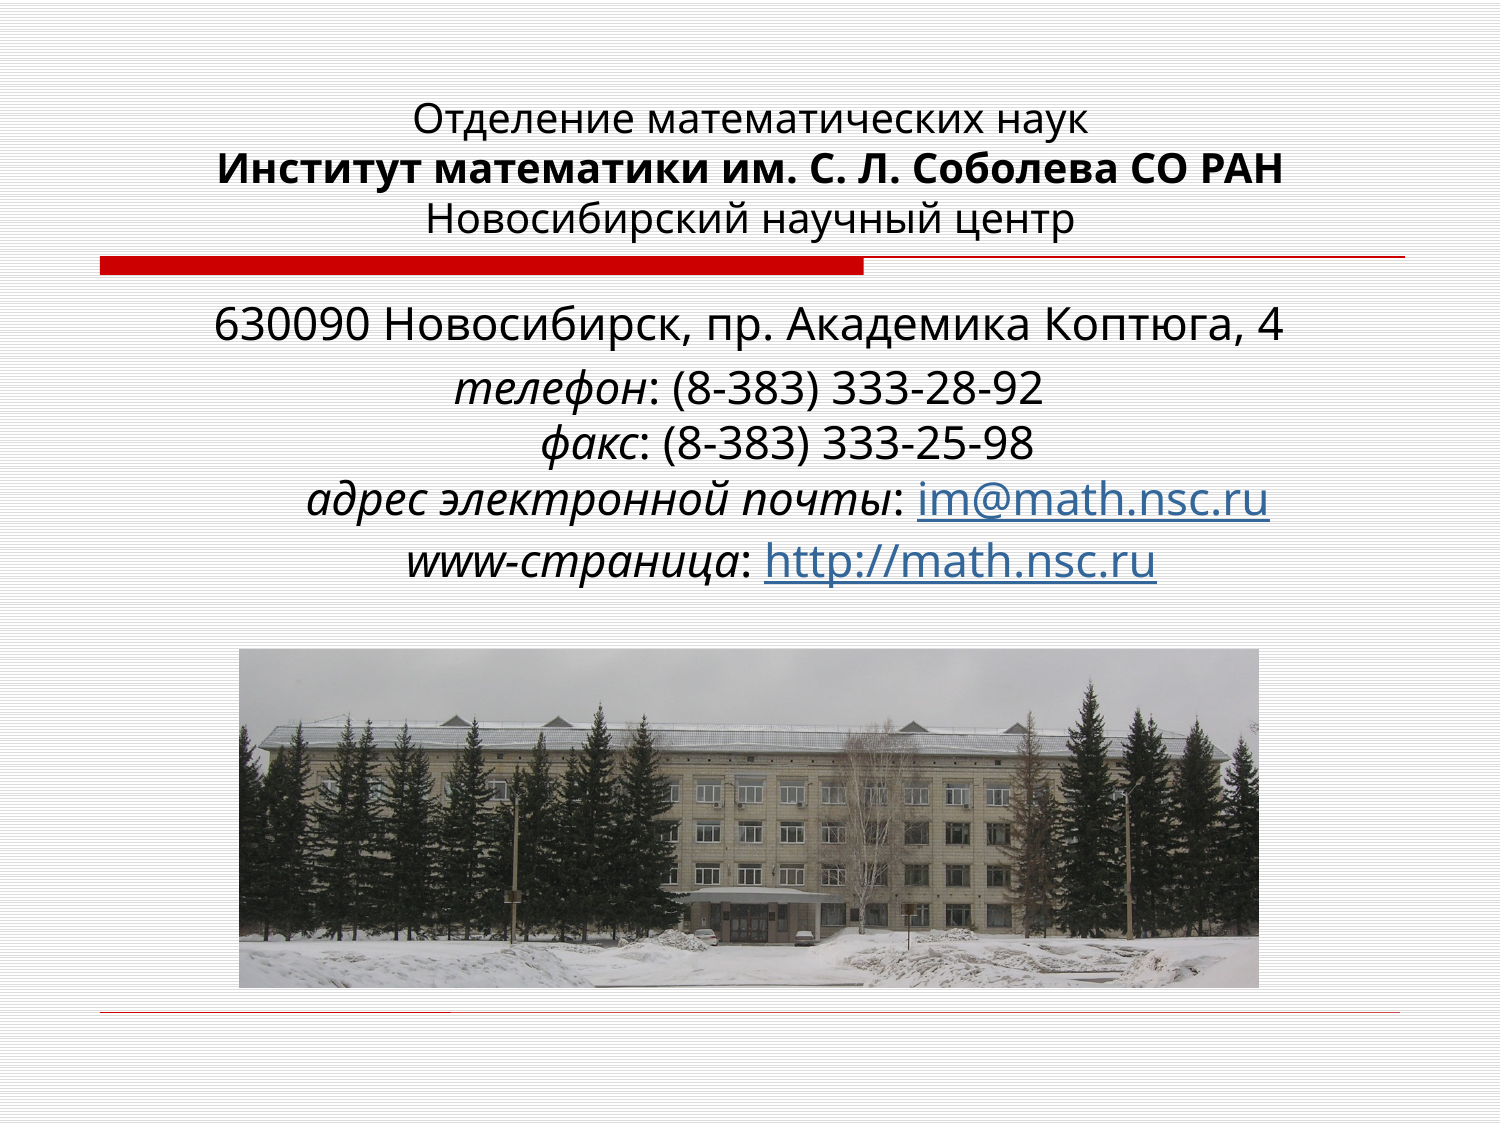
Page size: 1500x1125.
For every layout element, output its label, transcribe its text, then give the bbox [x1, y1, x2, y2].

title Отделение математических наук Институт математики им. С. Л. Соболева СО РАН Новосибирский научный центр [93, 49, 1407, 250]
list 630090 Новосибирск, пр. Академика Коптюга, 4 телефон: (8-383) 333-28-92 факс: (8-383) 333-25-98 адрес электронной почты: im@math.nsc.ru www-страница: http://math.nsc.ru [92, 287, 1406, 626]
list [239, 649, 1259, 988]
